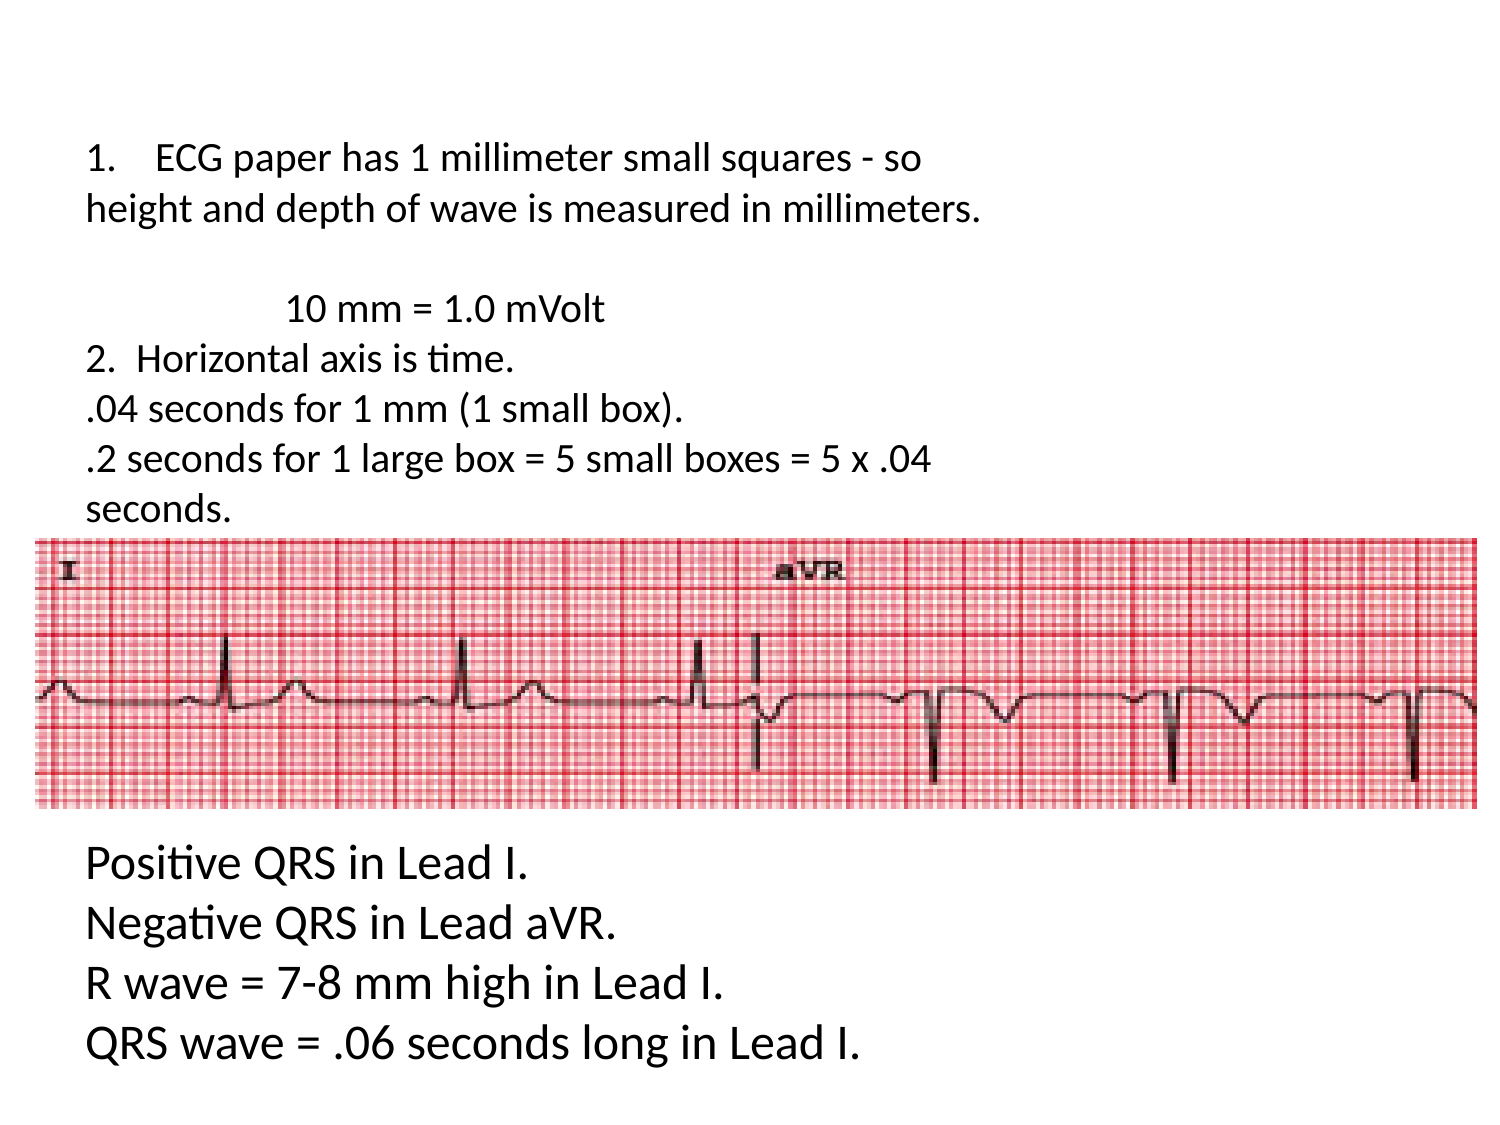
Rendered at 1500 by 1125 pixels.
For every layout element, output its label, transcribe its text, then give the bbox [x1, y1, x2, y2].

picture [34, 538, 1477, 809]
text_box ECG paper has 1 millimeter small squares - so height and depth of wave is measured in millimeters. 10 mm = 1.0 mVolt Horizontal axis is time. .04 seconds for 1 mm (1 small box). .2 seconds for 1 large box = 5 small boxes = 5 x .04 seconds. [70, 72, 1008, 537]
text_box Positive QRS in Lead I. Negative QRS in Lead aVR. R wave = 7-8 mm high in Lead I. QRS wave = .06 seconds long in Lead I. [70, 821, 1360, 1077]
